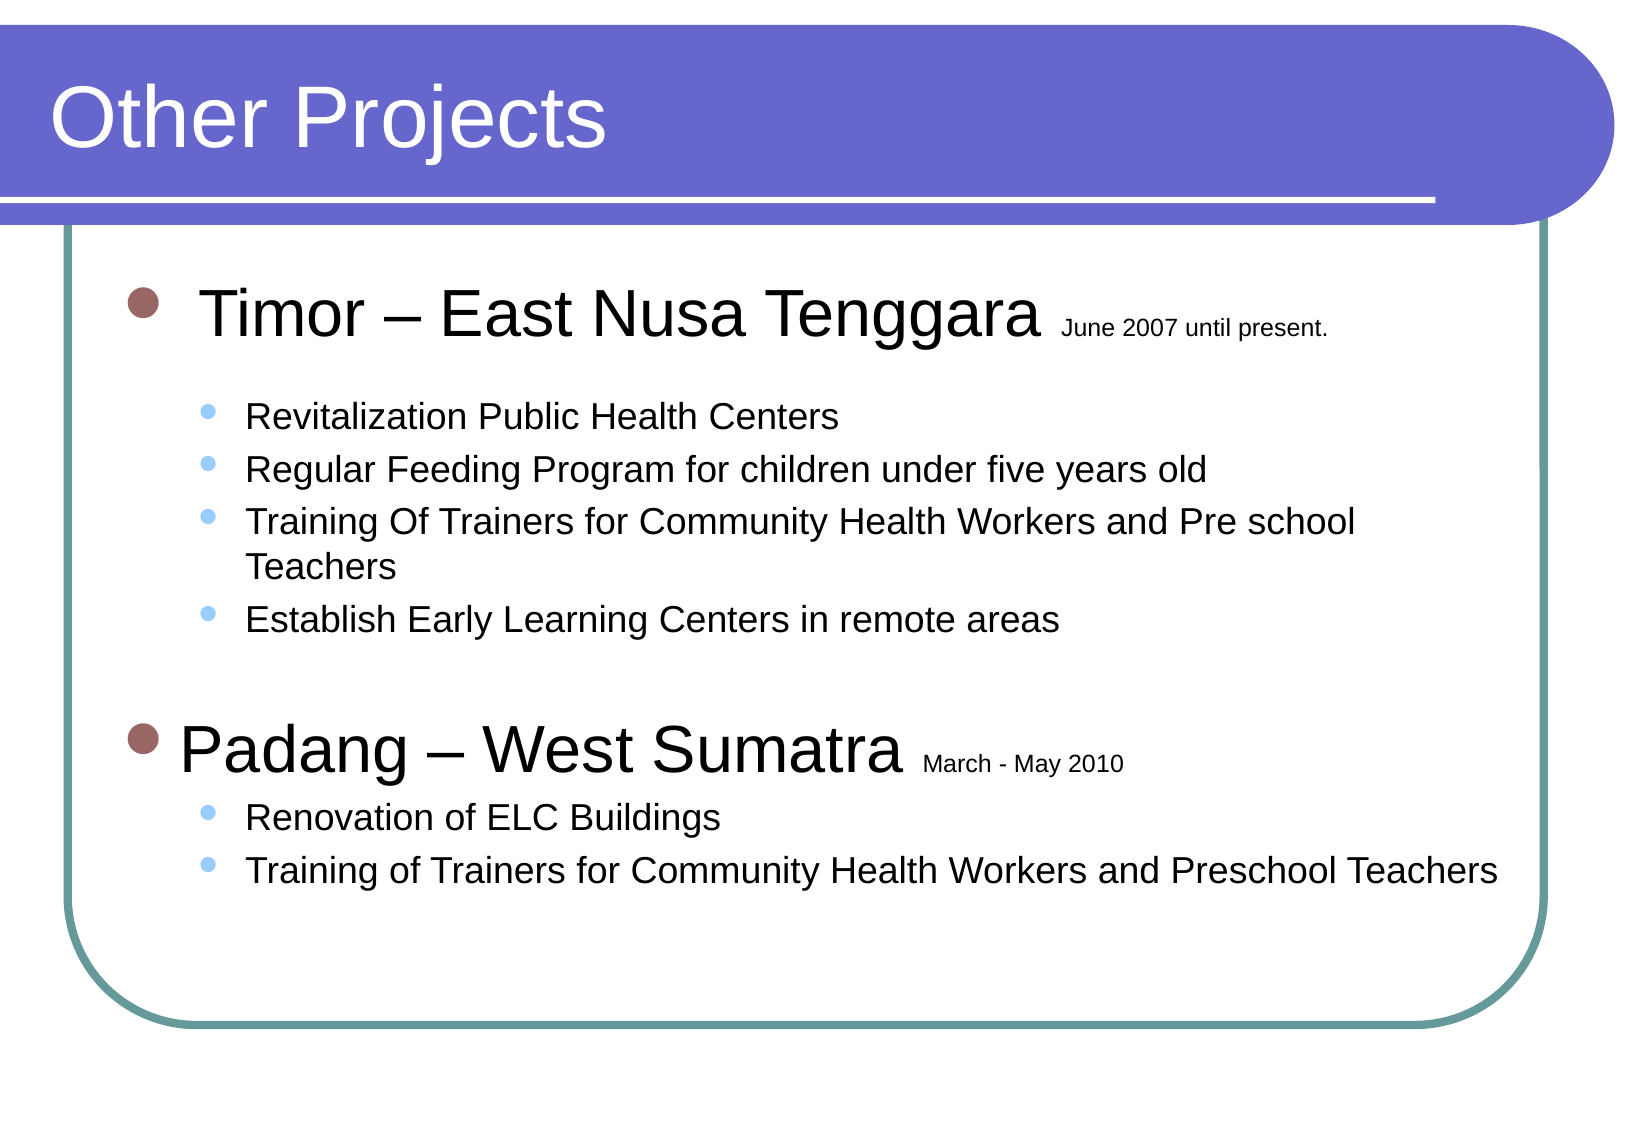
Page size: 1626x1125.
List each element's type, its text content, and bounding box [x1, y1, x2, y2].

list Timor – East Nusa Tenggara June 2007 until present. Revitalization Public Health Centers Regular Feeding Program for children under five years old Training Of Trainers for Community Health Workers and Pre school Teachers Establish Early Learning Centers in remote areas Padang – West Sumatra March - May 2010 Renovation of ELC Buildings Training of Trainers for Community Health Workers and Preschool Teachers [108, 262, 1517, 965]
title Other Projects [34, 37, 1460, 188]
